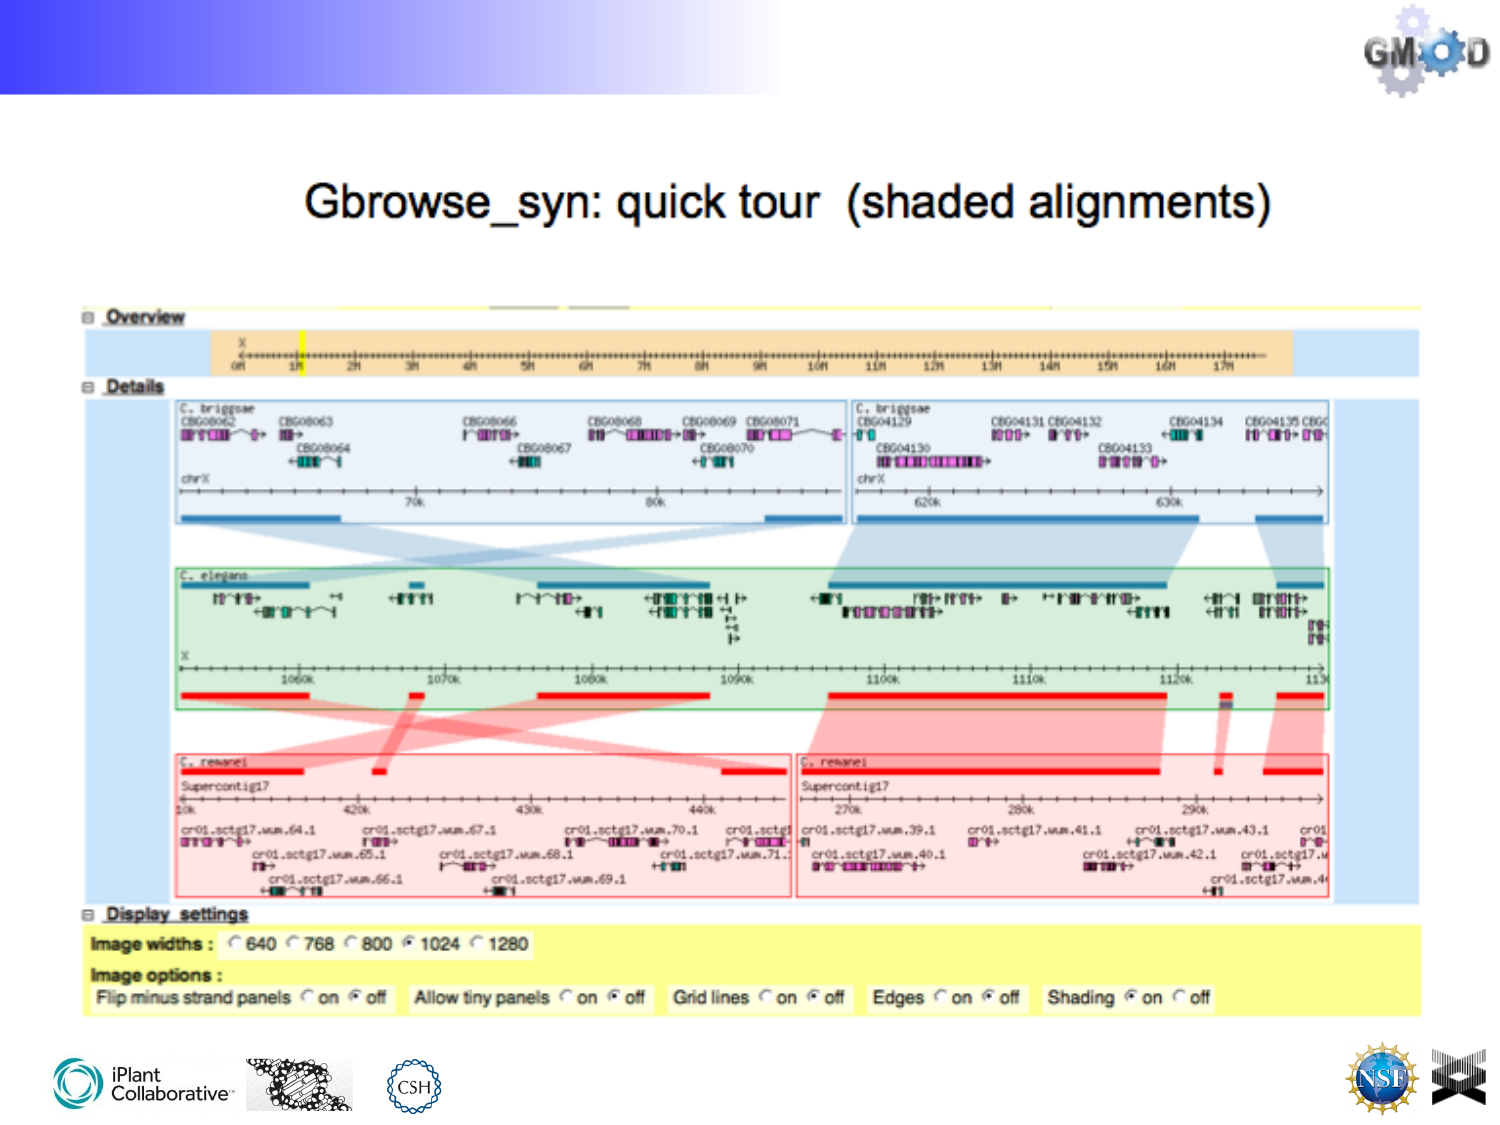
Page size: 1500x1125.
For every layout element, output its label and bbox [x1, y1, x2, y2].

text_box [0, 0, 1497, 98]
picture [246, 1056, 353, 1113]
picture [39, 1053, 240, 1115]
picture [1431, 1049, 1487, 1105]
picture [382, 1054, 442, 1116]
picture [62, 148, 1457, 1037]
picture [1344, 1040, 1420, 1116]
